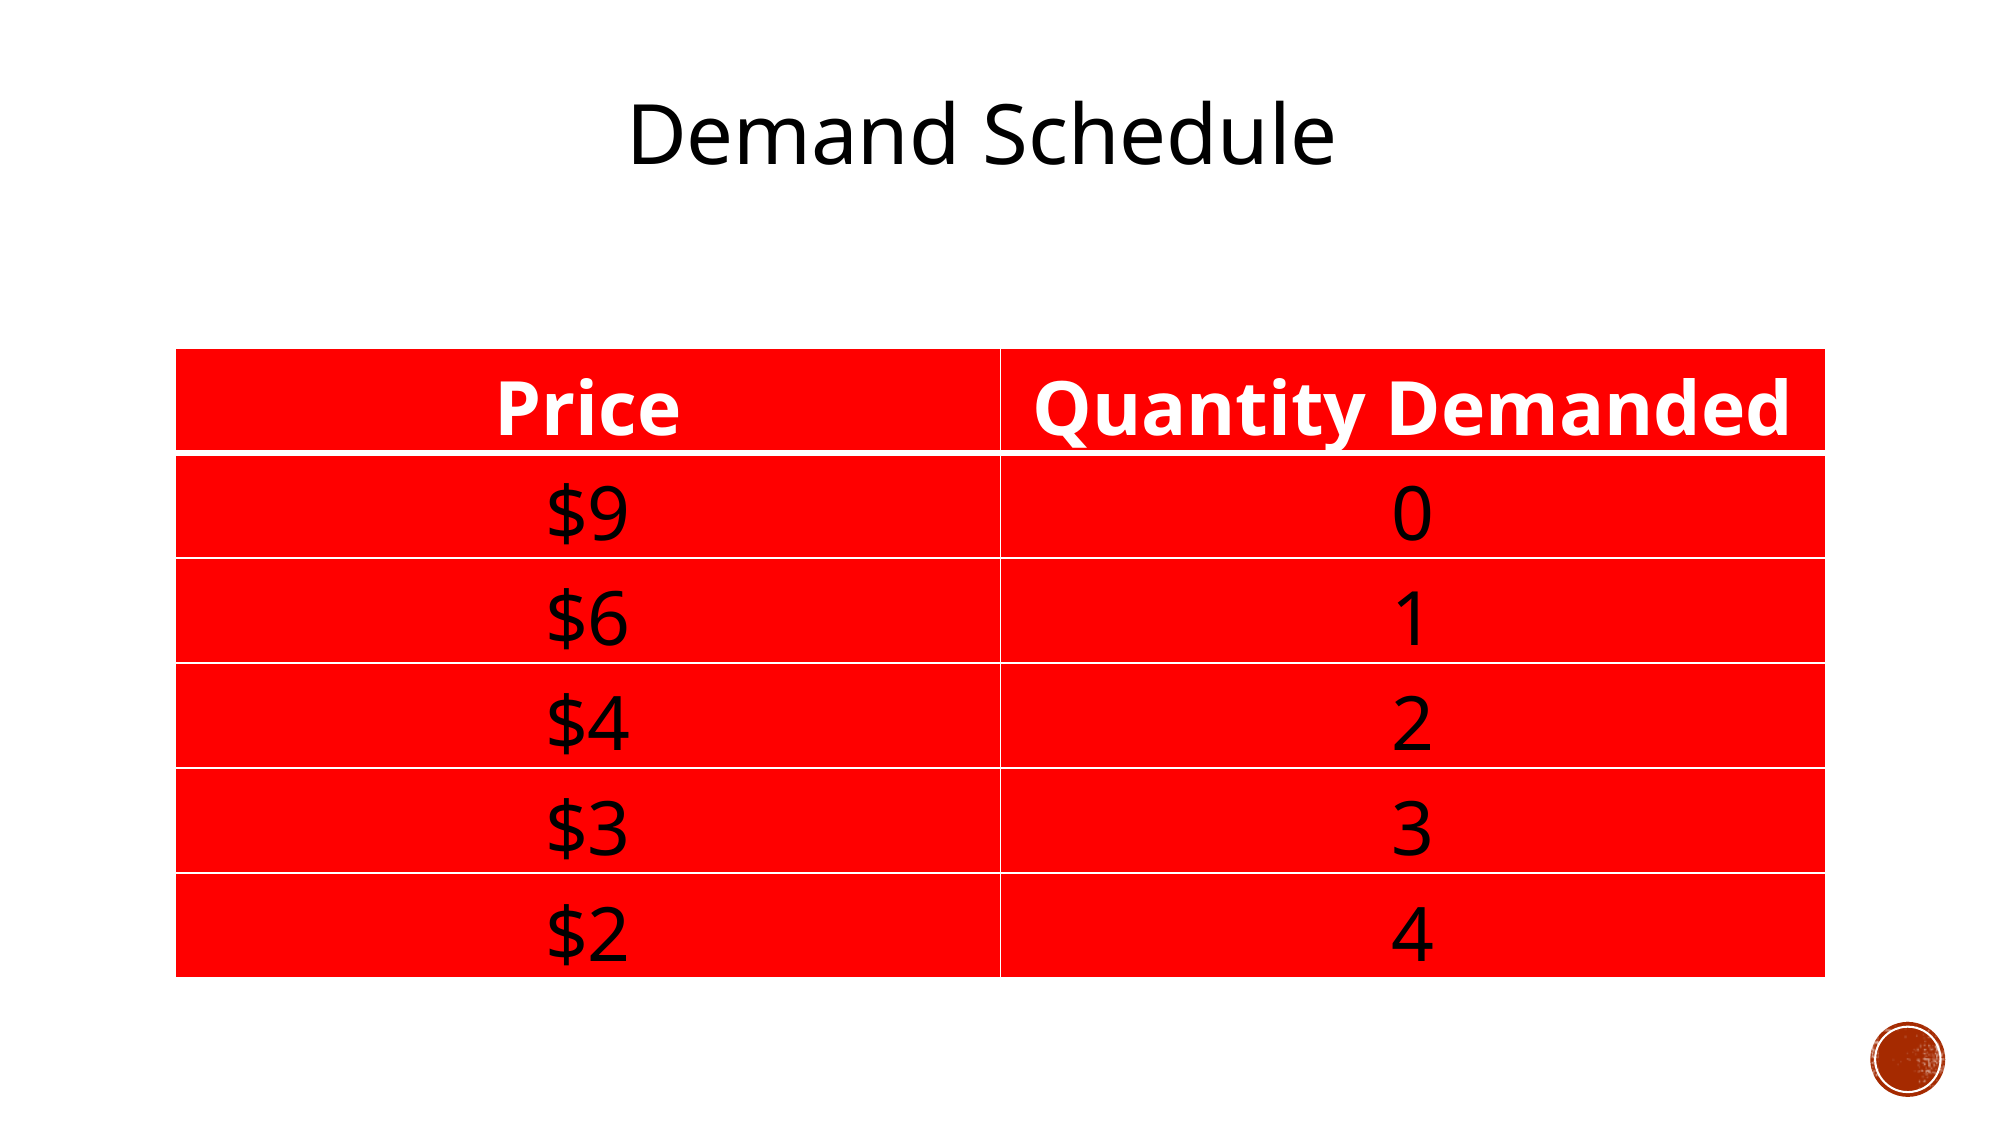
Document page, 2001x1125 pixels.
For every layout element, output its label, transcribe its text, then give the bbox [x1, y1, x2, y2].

table_cell $3 [176, 769, 1000, 872]
table_cell $9 [176, 456, 1000, 557]
table_cell 2 [1001, 664, 1825, 767]
table_cell $6 [176, 559, 1000, 662]
table_cell 3 [1001, 769, 1825, 872]
table_header Price [176, 349, 1000, 450]
table_header Quantity Demanded [1001, 349, 1825, 450]
table_cell 4 [1001, 874, 1825, 977]
table_cell $2 [176, 874, 1000, 977]
table_cell 0 [1001, 456, 1825, 557]
text_box Demand Schedule [611, 74, 1354, 189]
table_cell $4 [176, 664, 1000, 767]
table_cell 1 [1001, 559, 1825, 662]
